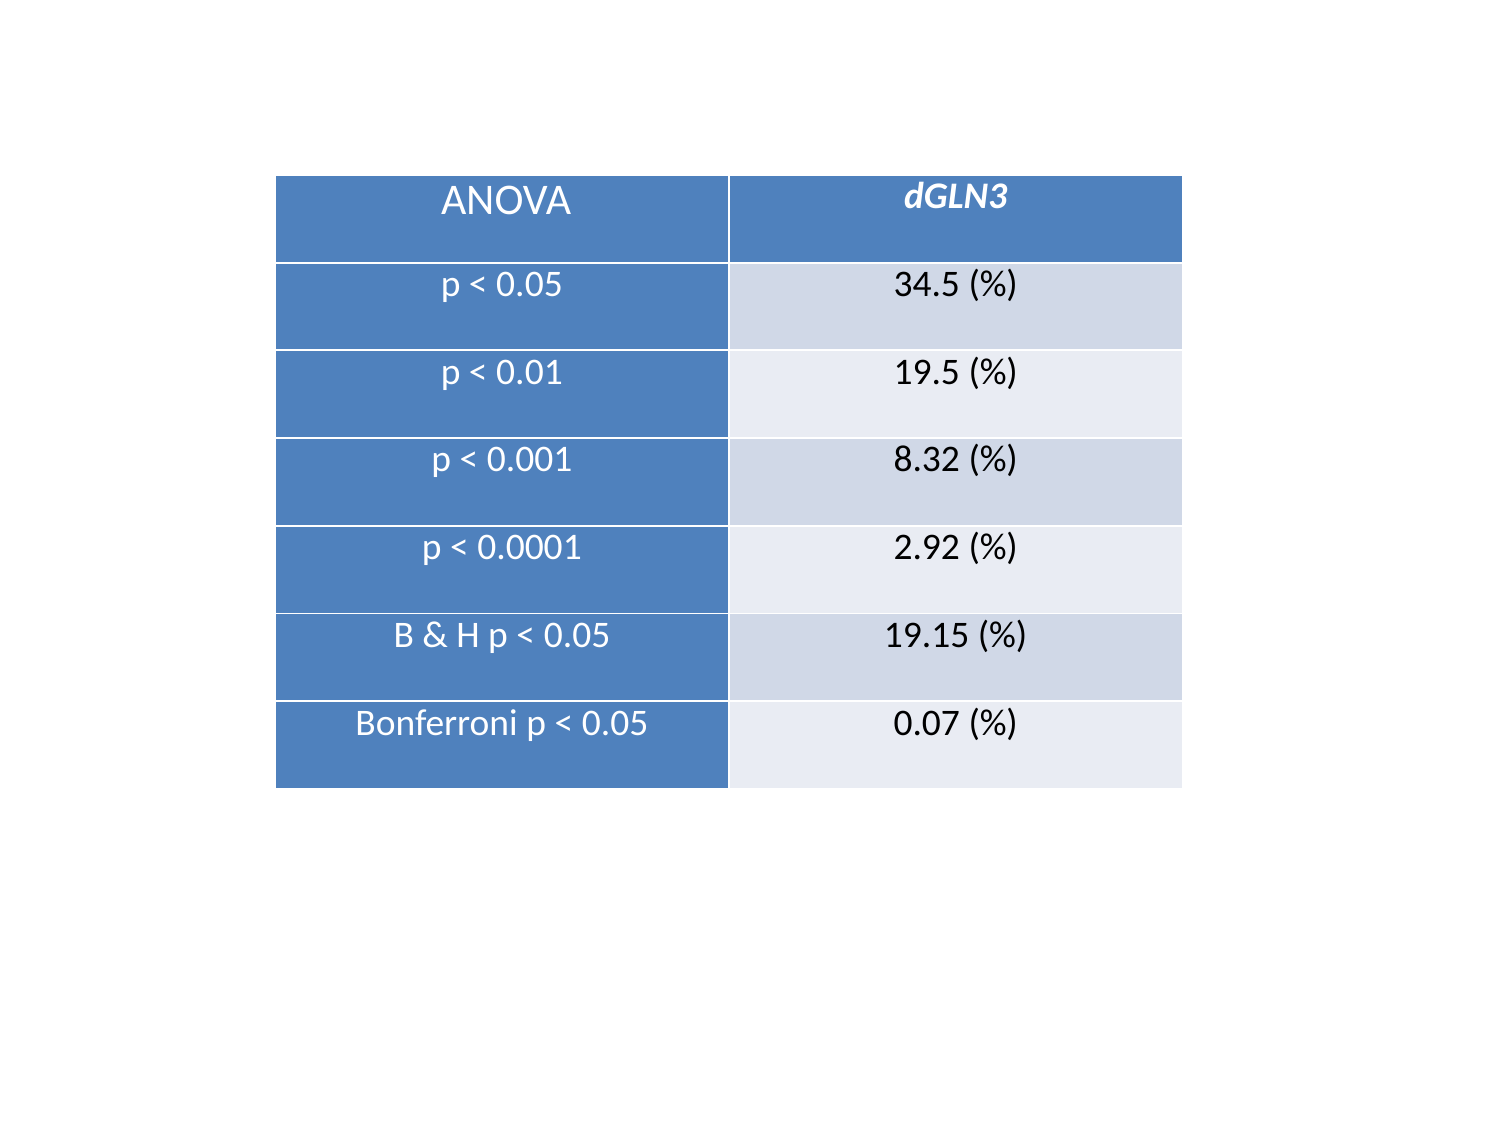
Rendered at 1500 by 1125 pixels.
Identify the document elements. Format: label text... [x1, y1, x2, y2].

table_header dGLN3 [730, 176, 1182, 262]
table_cell 19.5 (%) [730, 351, 1182, 437]
table_cell 0.07 (%) [730, 702, 1182, 788]
table_cell p < 0.01 [276, 351, 728, 437]
table_cell 8.32 (%) [730, 439, 1182, 525]
table_cell 2.92 (%) [730, 527, 1182, 613]
table_cell p < 0.05 [276, 264, 728, 349]
table_cell B & H p < 0.05 [276, 614, 728, 700]
table_header ANOVA [276, 176, 728, 262]
table_cell 34.5 (%) [730, 264, 1182, 349]
table_cell p < 0.0001 [276, 527, 728, 613]
table_cell p < 0.001 [276, 439, 728, 525]
table_cell Bonferroni p < 0.05 [276, 702, 728, 788]
table_cell 19.15 (%) [730, 614, 1182, 700]
